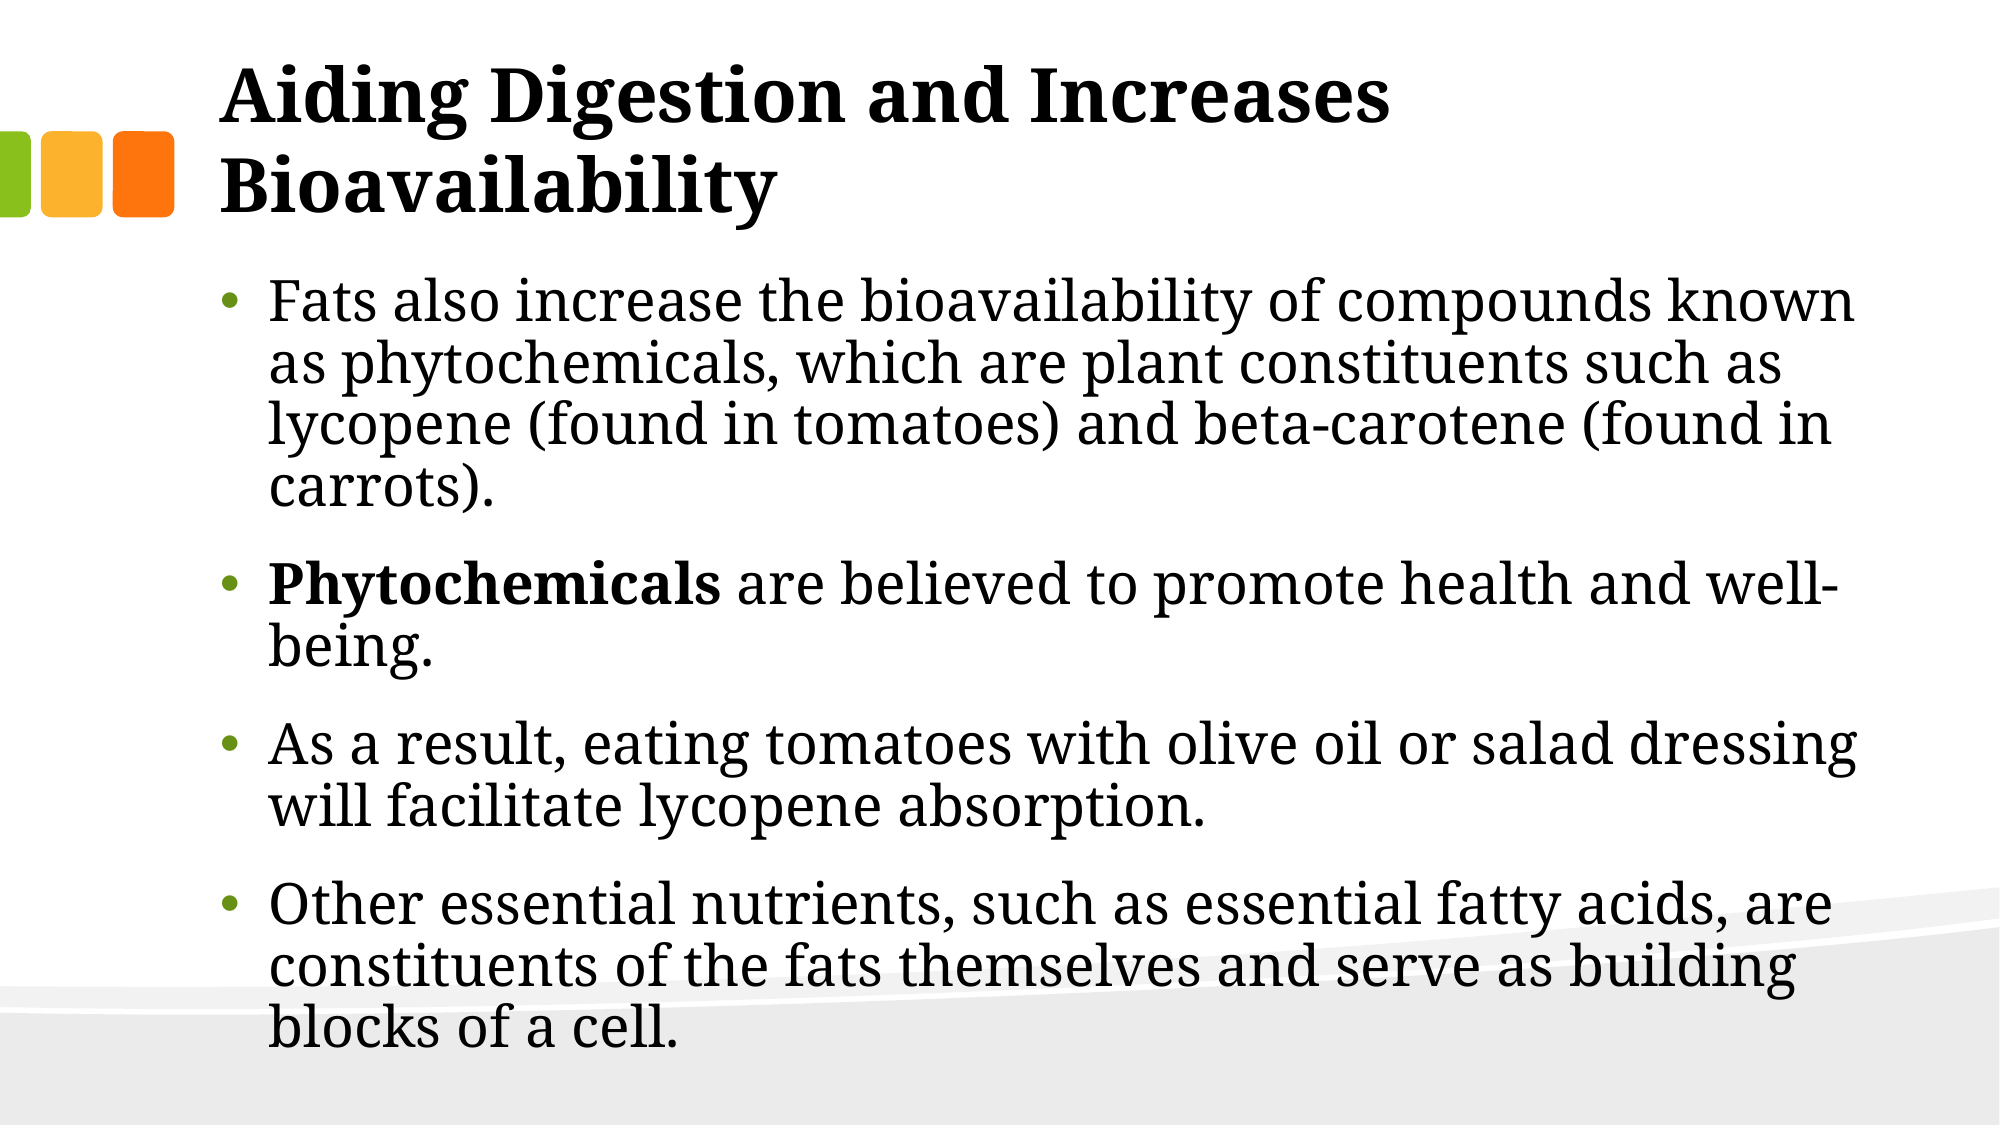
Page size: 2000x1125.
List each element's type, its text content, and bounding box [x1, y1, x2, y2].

title Aiding Digestion and Increases Bioavailability [199, 24, 1938, 238]
list Fats also increase the bioavailability of compounds known as phytochemicals, which are plant constituents such as lycopene (found in tomatoes) and beta-carotene (found in carrots). Phytochemicals are believed to promote health and well-being. As a result, eating tomatoes with olive oil or salad dressing will facilitate lycopene absorption. Other essential nutrients, such as essential fatty acids, are constituents of the fats themselves and serve as building blocks of a cell. [199, 262, 1900, 1075]
